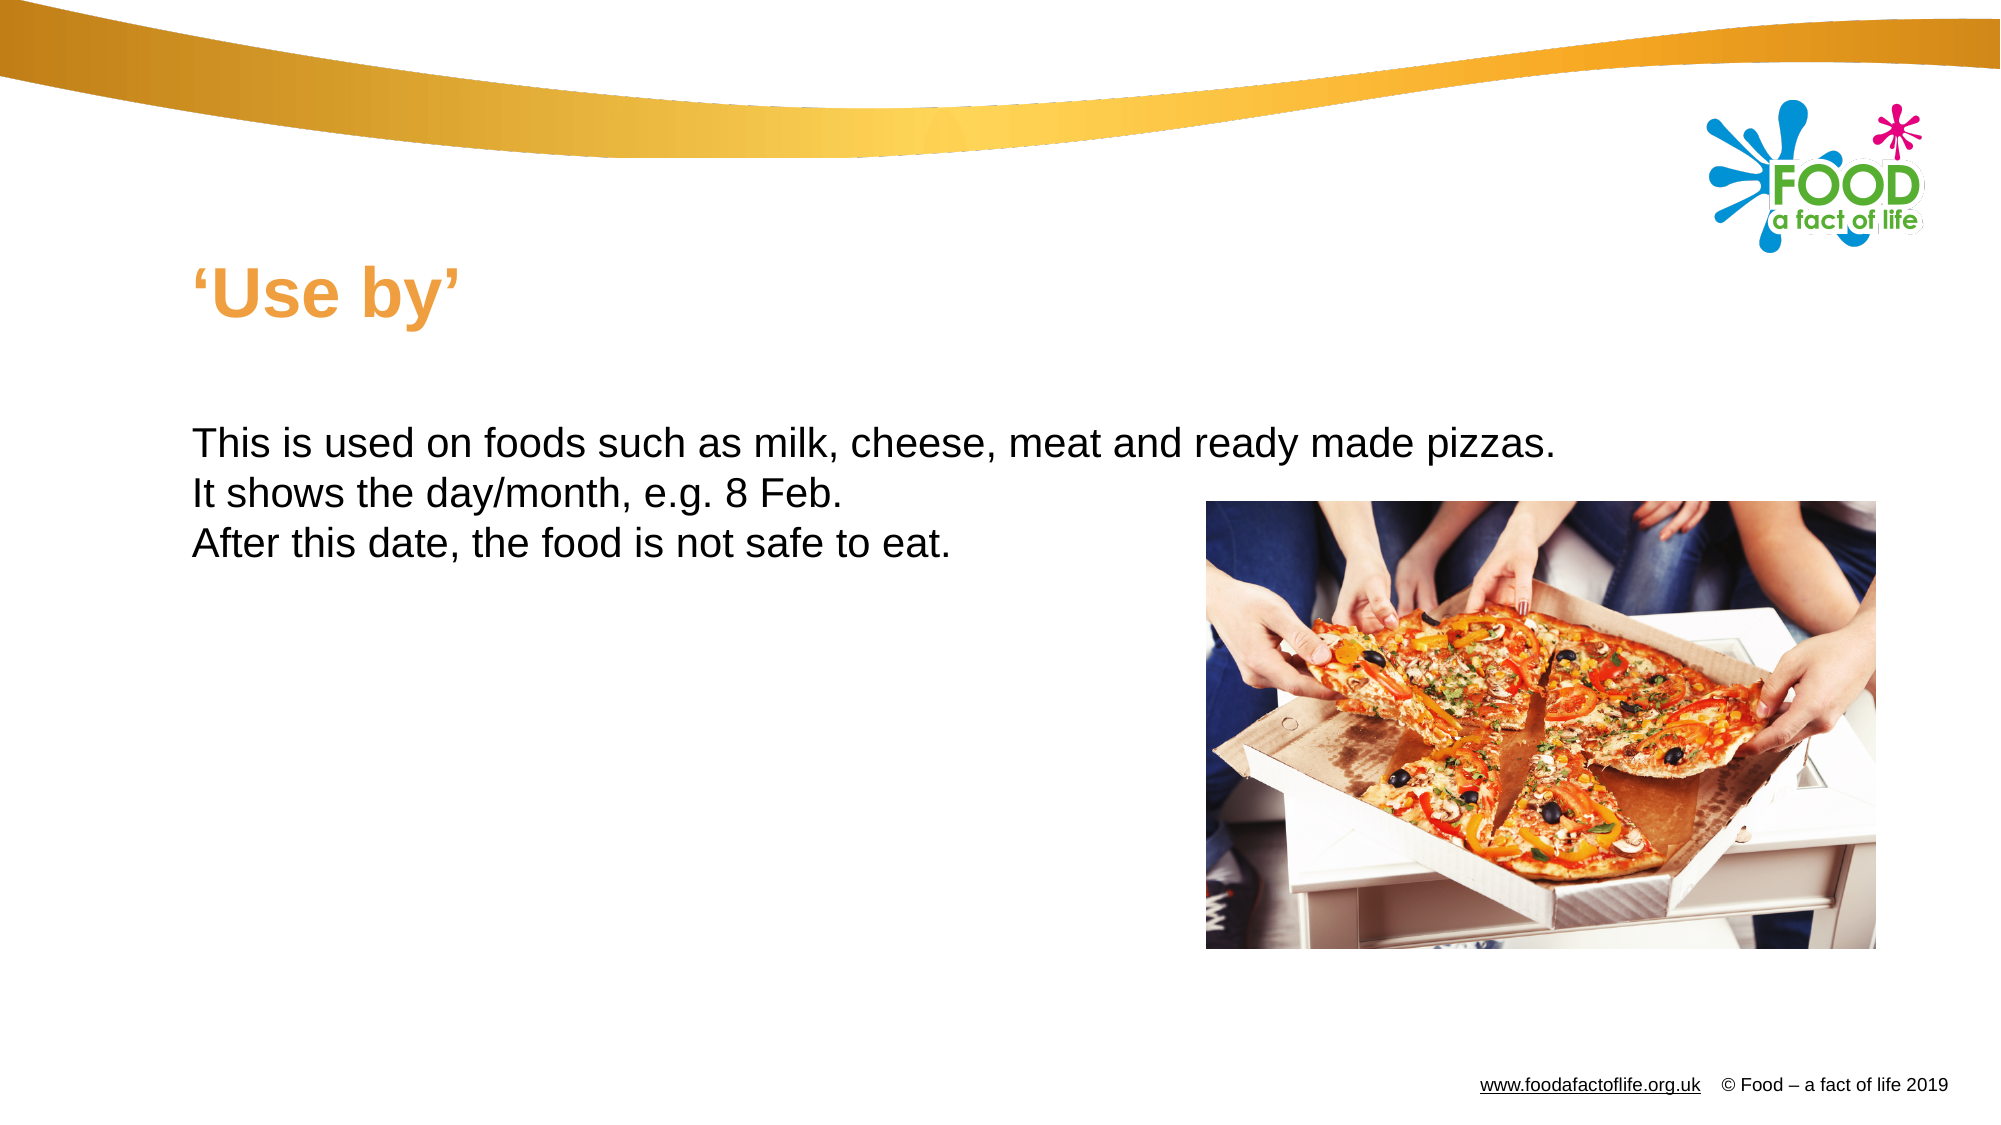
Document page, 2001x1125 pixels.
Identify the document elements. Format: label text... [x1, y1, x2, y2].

picture [0, 0, 2000, 1125]
title ‘Use by’ [191, 256, 1787, 375]
subtitle This is used on foods such as milk, cheese, meat and ready made pizzas. It shows the day/month, e.g. 8 Feb. After this date, the food is not safe to eat. [191, 415, 1806, 628]
